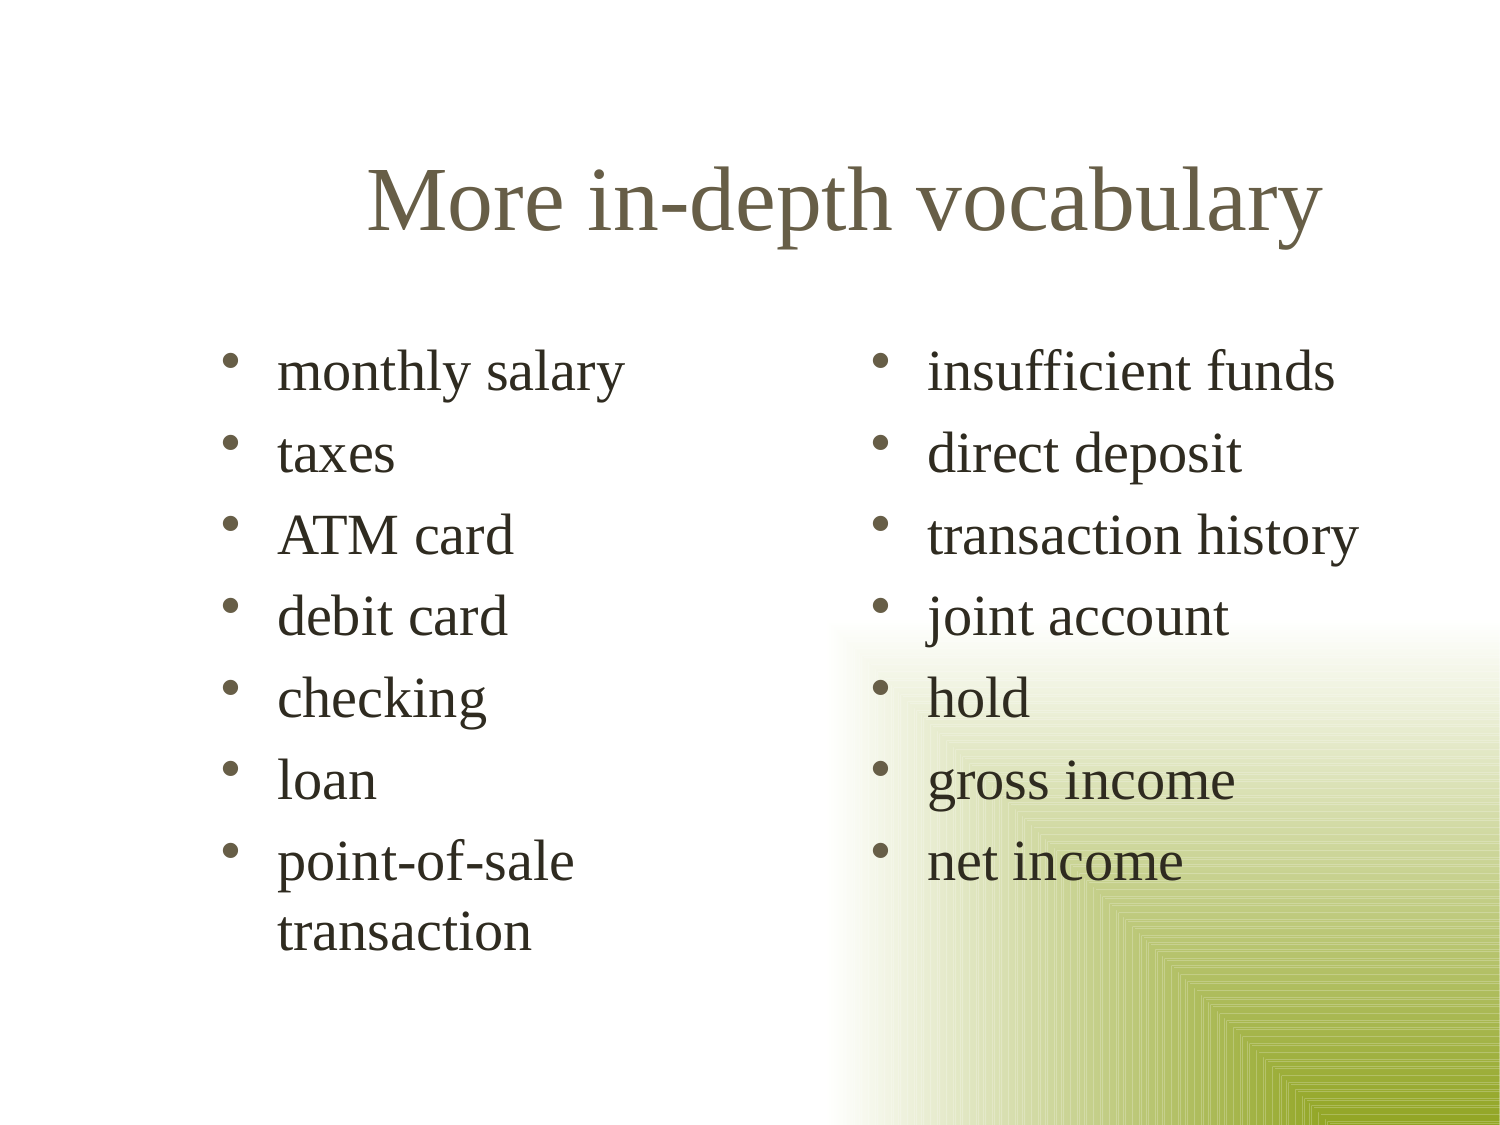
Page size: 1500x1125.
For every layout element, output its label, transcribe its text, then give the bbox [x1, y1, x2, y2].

list insufficient funds direct deposit transaction history joint account hold gross income net income [855, 324, 1481, 1000]
list monthly salary taxes ATM card debit card checking loan point-of-sale transaction [205, 324, 831, 1000]
title More in-depth vocabulary [208, 99, 1484, 288]
